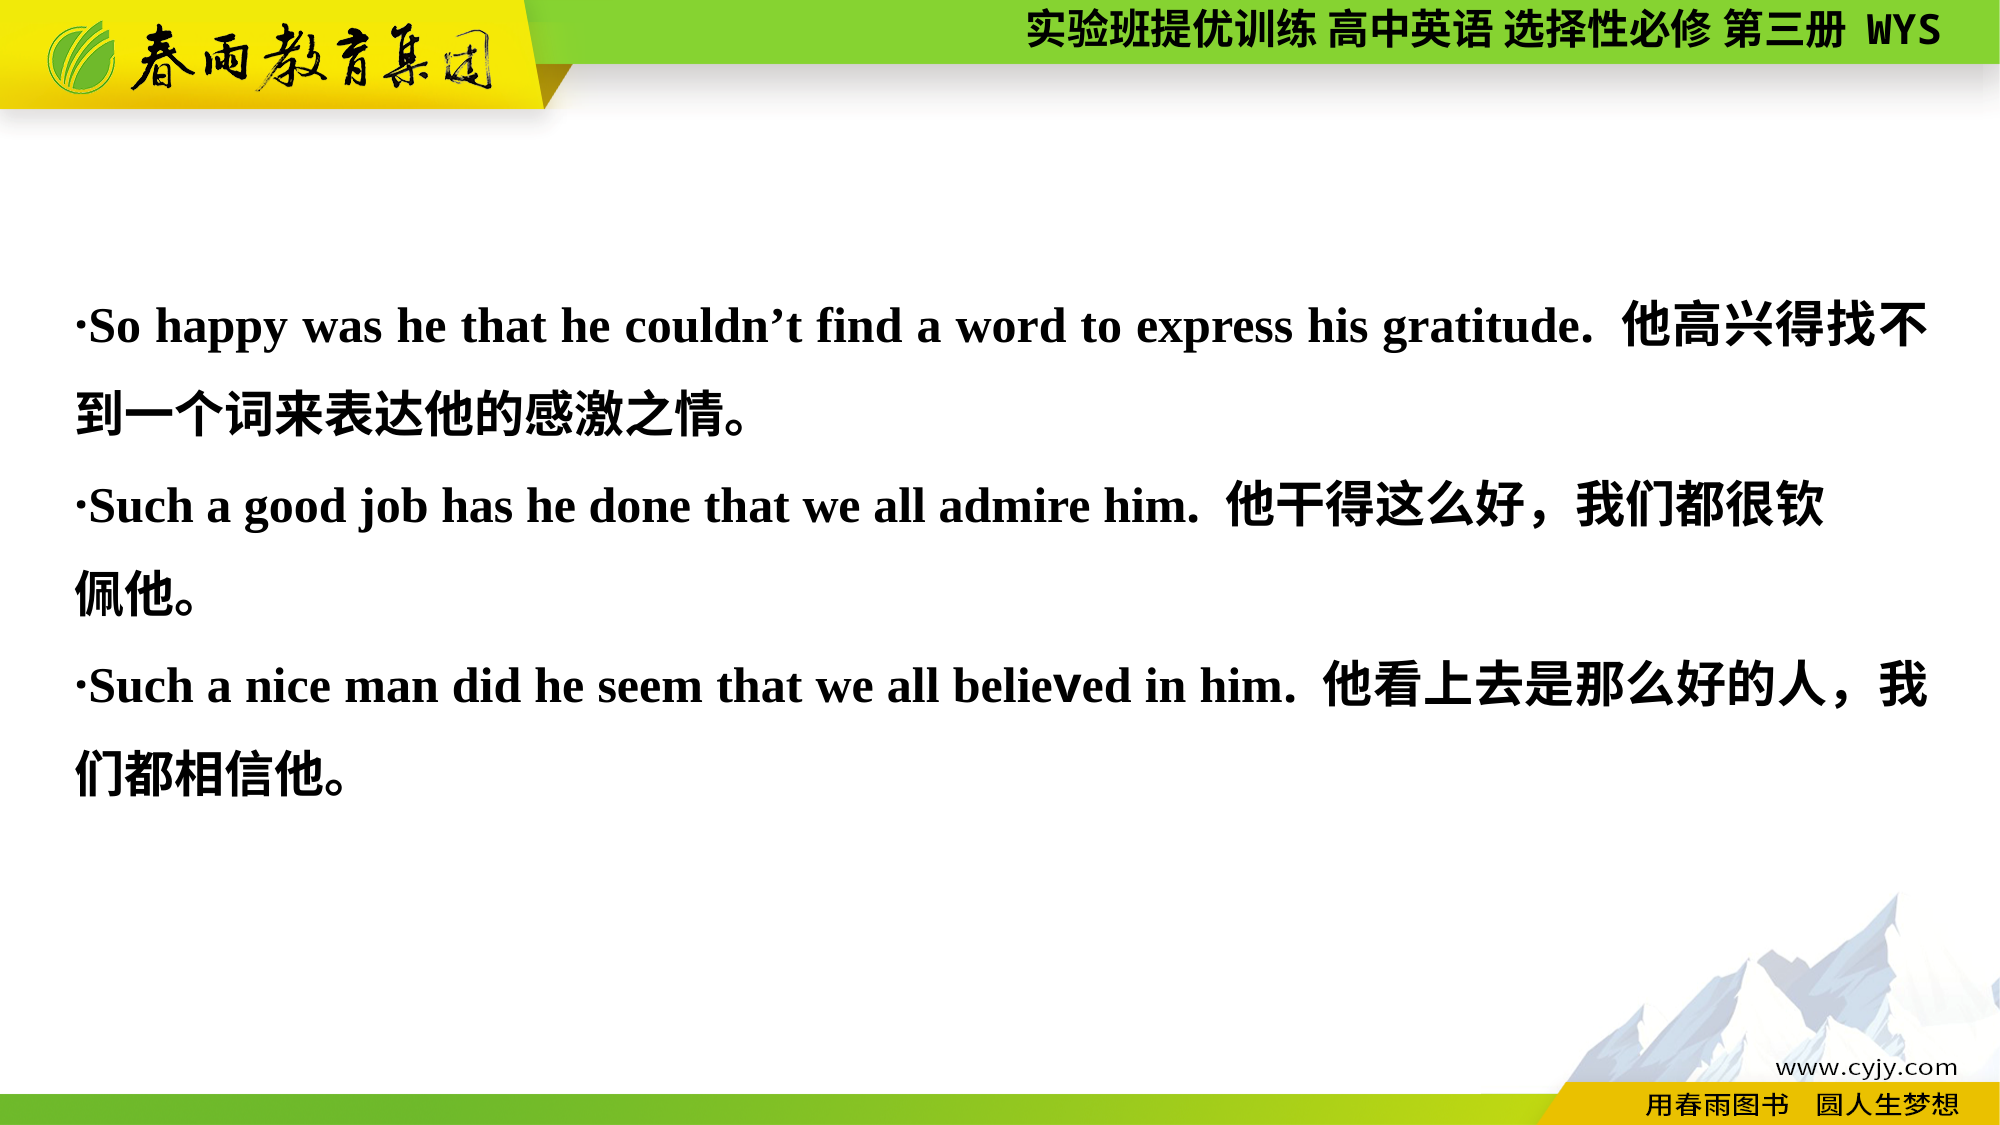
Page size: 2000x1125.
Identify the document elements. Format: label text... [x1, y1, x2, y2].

picture [0, 0, 2000, 1125]
list ·So happy was he that he couldn’t find a word to express his gratitude. 他高兴得找不到一个词来表达他的感激之情。 ·Such a good job has he done that we all admire him. 他干得这么好，我们都很钦 佩他。 ·Such a nice man did he seem that we all believed in him. 他看上去是那么好的人，我们都相信他。 [59, 255, 1944, 816]
